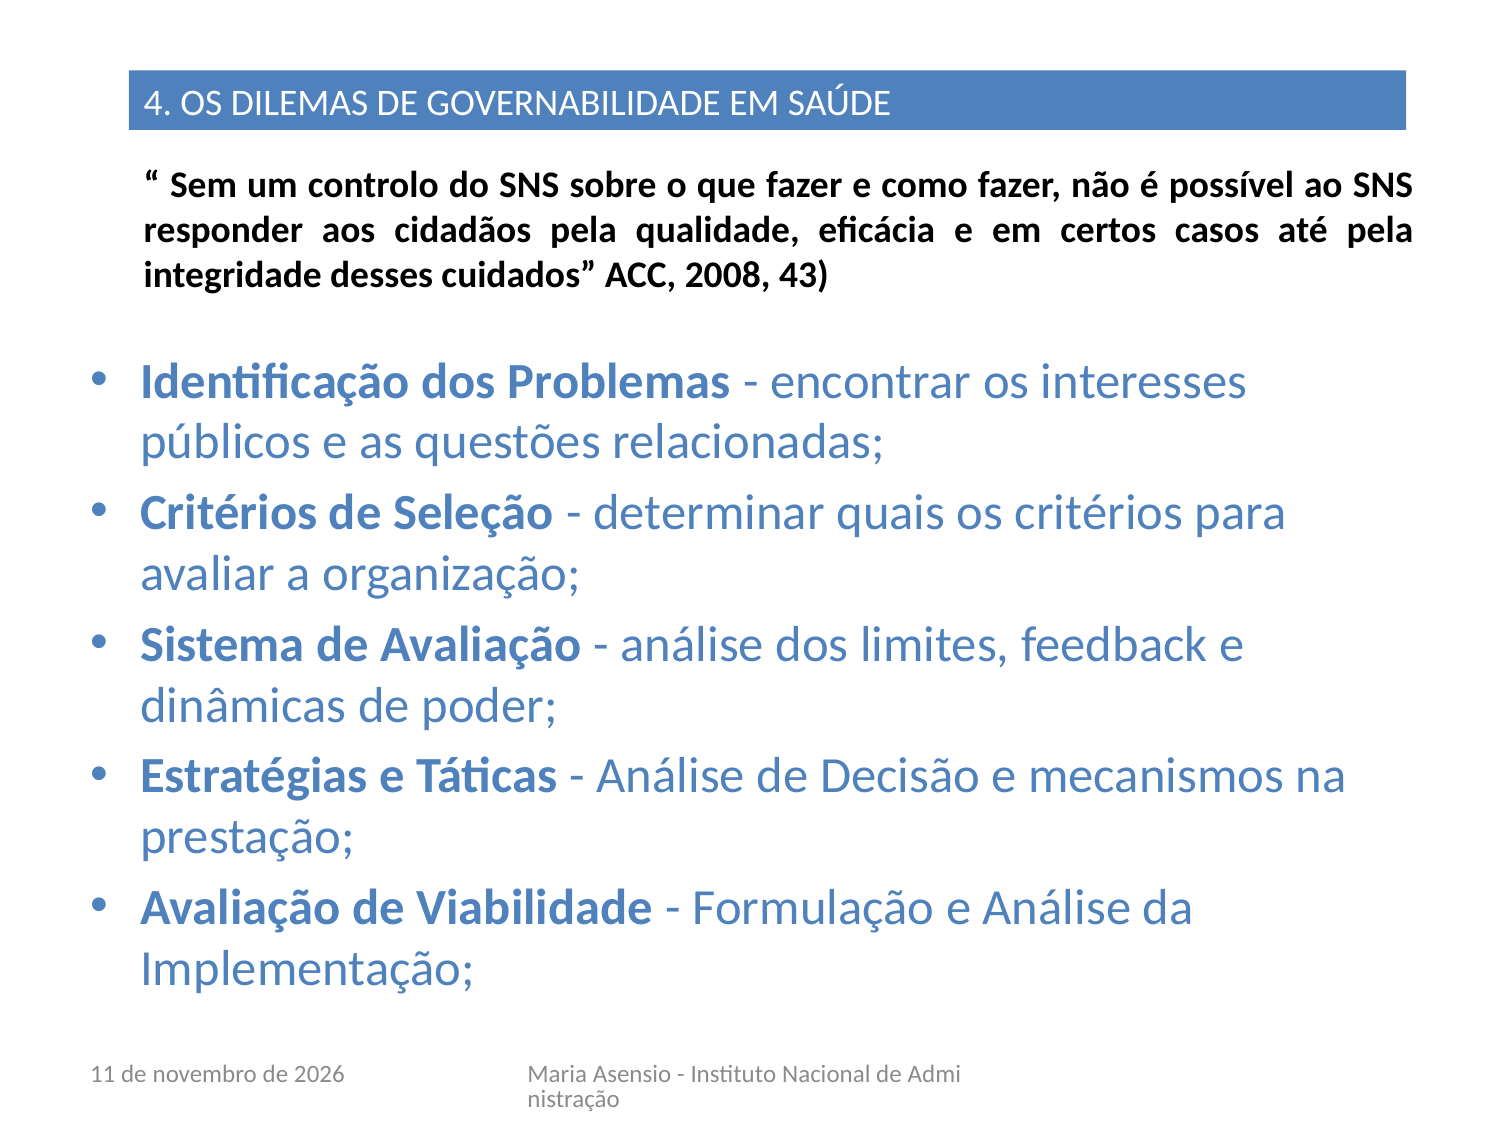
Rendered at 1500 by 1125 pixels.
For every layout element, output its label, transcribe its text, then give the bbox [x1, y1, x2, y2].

footer Maria Asensio - Instituto Nacional de Administração [512, 1042, 988, 1103]
title [93, 58, 1444, 153]
text_box “ Sem um controlo do SNS sobre o que fazer e como fazer, não é possível ao SNS responder aos cidadãos pela qualidade, eficácia e em certos casos até pela integridade desses cuidados” ACC, 2008, 43) [128, 152, 1430, 303]
text_box 4. OS DILEMAS DE GOVERNABILIDADE EM SAÚDE [128, 70, 1407, 130]
slide_number 21 de Maio de 2010 [75, 1042, 425, 1103]
list Identificação dos Problemas - encontrar os interesses públicos e as questões relacionadas; Critérios de Seleção - determinar quais os critérios para avaliar a organização; Sistema de Avaliação - análise dos limites, feedback e dinâmicas de poder; Estratégias e Táticas - Análise de Decisão e mecanismos na prestação; Avaliação de Viabilidade - Formulação e Análise da Implementação; [75, 339, 1425, 1005]
